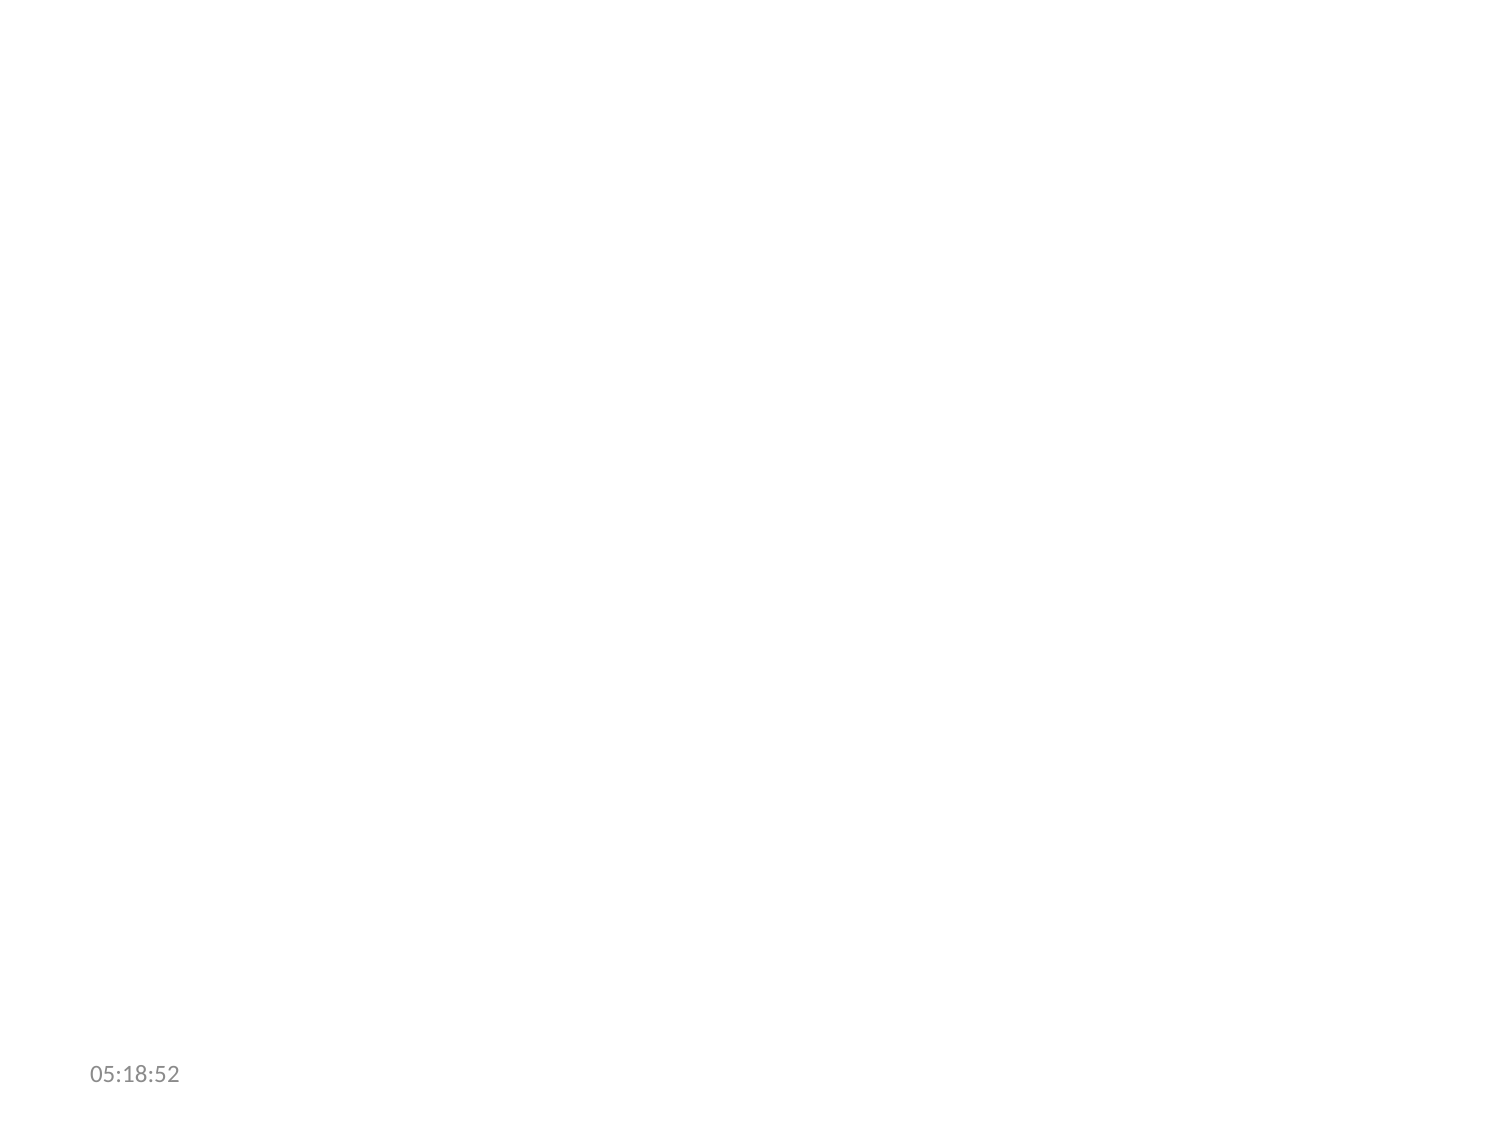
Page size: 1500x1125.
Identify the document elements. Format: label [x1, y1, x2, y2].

slide_number [75, 1042, 425, 1103]
